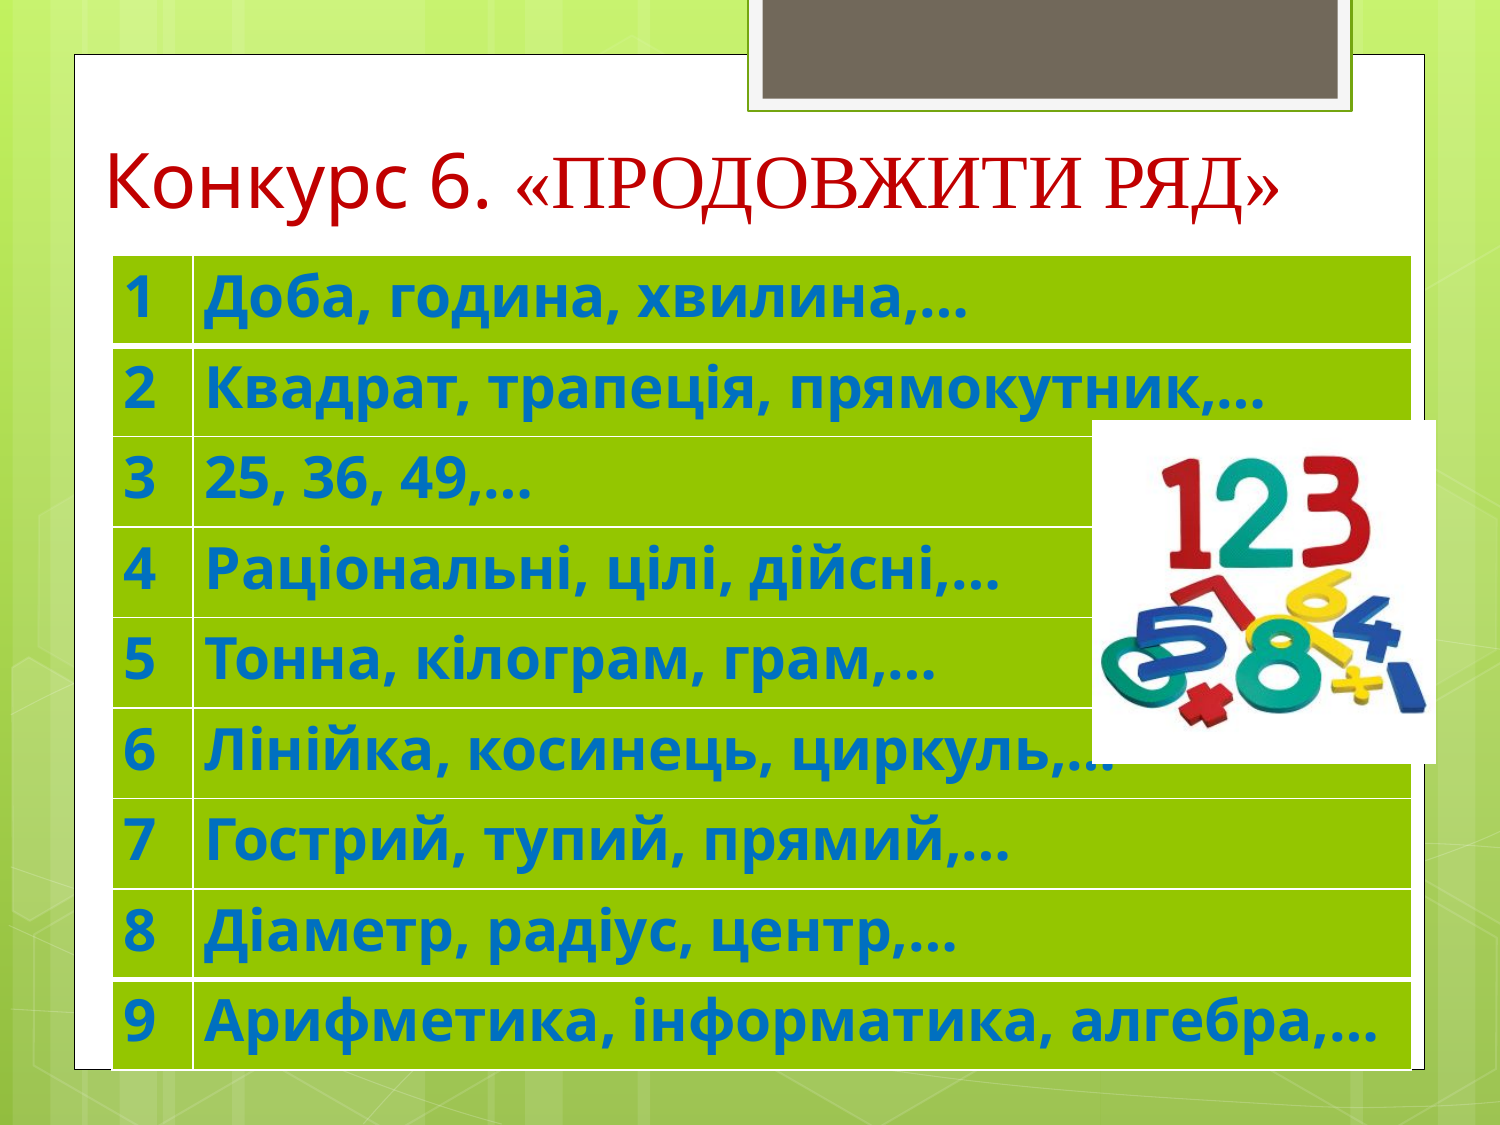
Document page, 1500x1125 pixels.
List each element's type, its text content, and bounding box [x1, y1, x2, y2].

table_cell 9 [113, 982, 192, 1069]
table_cell Раціональні, цілі, дійсні,… [194, 528, 1086, 617]
table_cell Діаметр, радіус, центр,… [194, 890, 1411, 977]
table_cell Гострий, тупий, прямий,… [194, 799, 1411, 888]
table_cell 3 [113, 437, 192, 526]
title Конкурс 6. «ПРОДОВЖИТИ РЯД» [88, 101, 1400, 232]
table_header 1 [113, 256, 192, 343]
table_cell Арифметика, інформатика, алгебра,… [194, 982, 1411, 1069]
table_cell 4 [113, 528, 192, 617]
picture [1092, 420, 1436, 764]
table_cell Тонна, кілограм, грам,… [194, 618, 1086, 707]
table_cell 5 [113, 618, 192, 707]
table_cell 7 [113, 799, 192, 888]
table_cell 25, 36, 49,… [194, 437, 1086, 526]
table_cell 6 [113, 709, 192, 798]
table_cell Квадрат, трапеція, прямокутник,… [194, 349, 1411, 436]
table_cell 2 [113, 349, 192, 436]
table_cell 8 [113, 890, 192, 977]
table_cell Лінійка, косинець, циркуль,… [194, 709, 1411, 798]
table_header Доба, година, хвилина,… [194, 256, 1411, 343]
